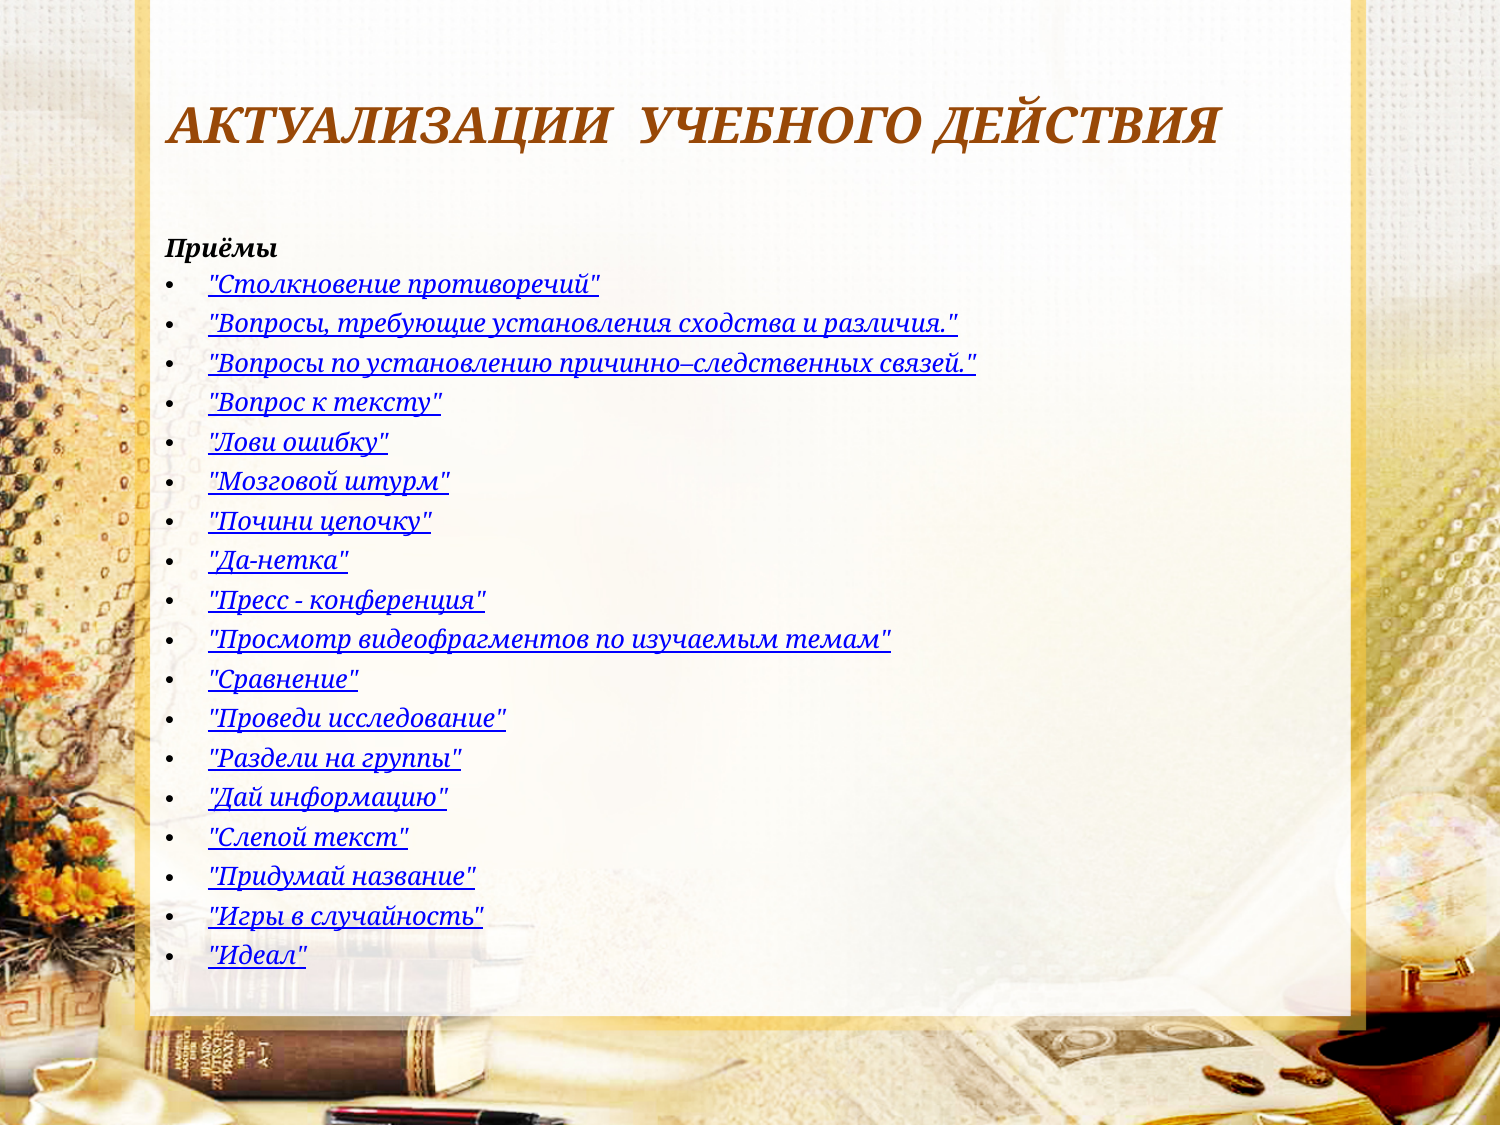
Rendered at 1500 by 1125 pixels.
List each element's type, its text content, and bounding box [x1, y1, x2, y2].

picture [0, 0, 1500, 1125]
title АКТУАЛИЗАЦИИ УЧЕБНОГО ДЕЙСТВИЯ [152, 0, 1353, 188]
list Приёмы "Столкновение противоречий" "Вопросы, требующие установления сходства и различия." "Вопросы по установлению причинно–следственных связей." "Вопрос к тексту" "Лови ошибку" "Мозговой штурм" "Почини цепочку" "Да-нетка" "Пресс - конференция" "Просмотр видеофрагментов по изучаемым темам" "Сравнение" "Проведи исследование" "Раздели на группы" "Дай информацию" "Слепой текст" "Придумай название" "Игры в случайность" "Идеал" [150, 224, 1350, 1005]
